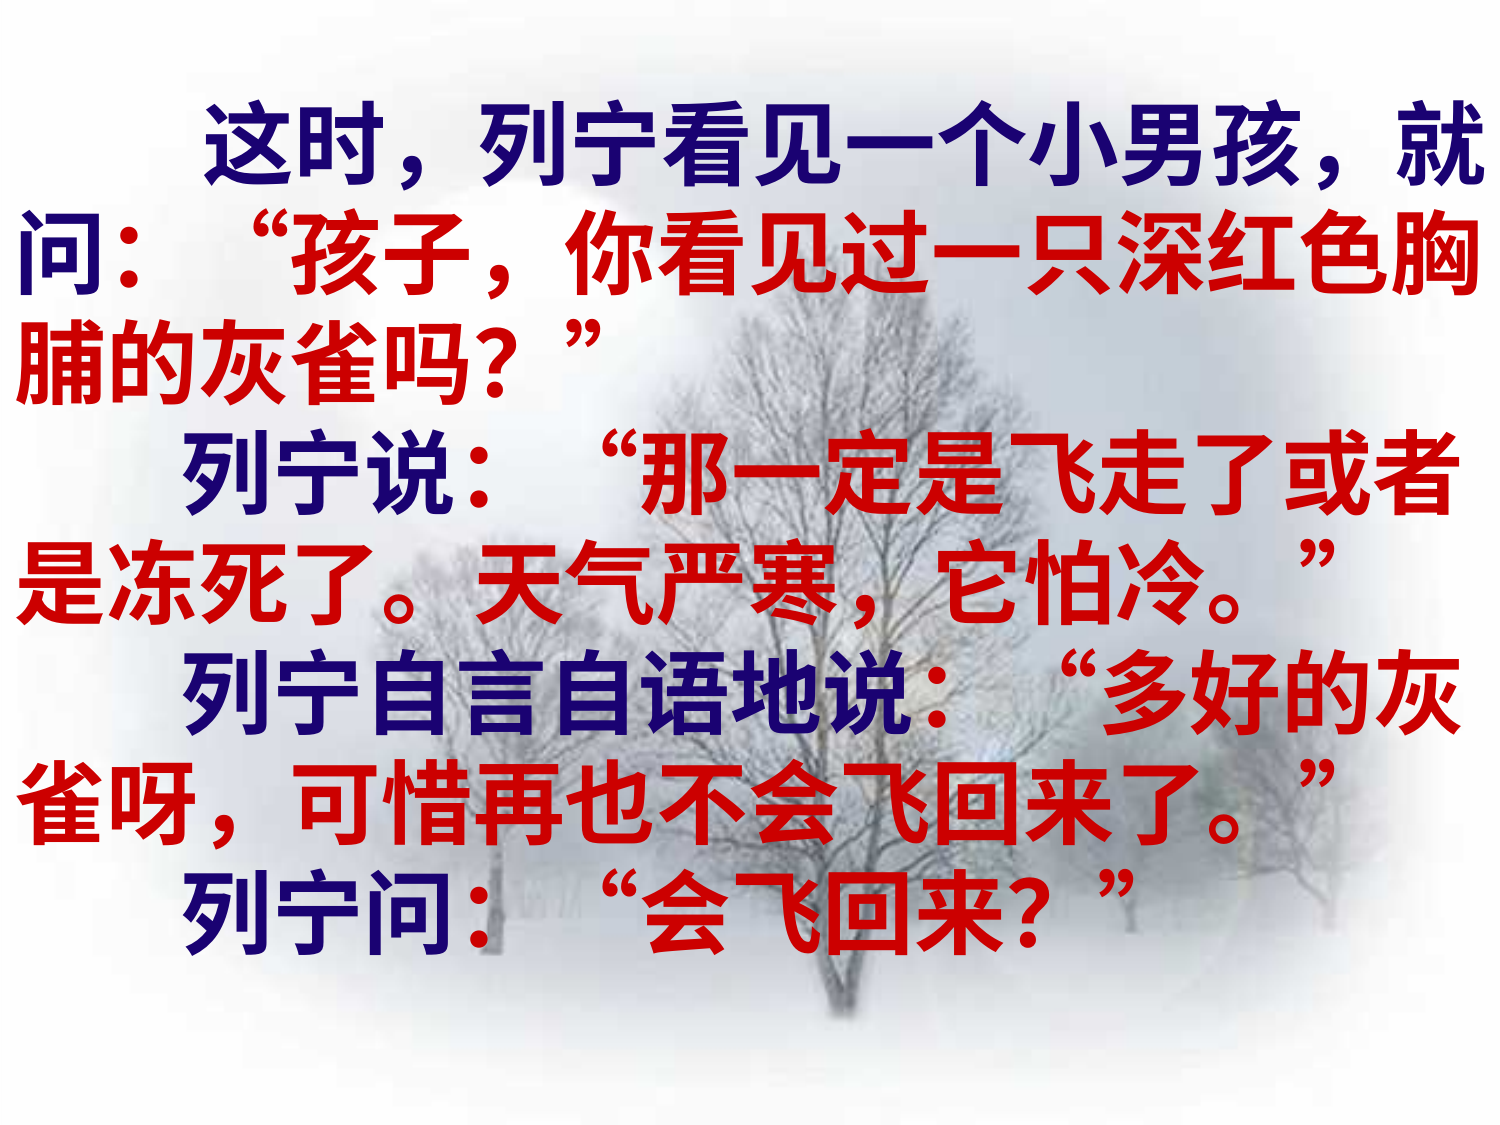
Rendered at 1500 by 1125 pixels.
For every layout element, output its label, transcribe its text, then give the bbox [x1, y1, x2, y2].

title 这时，列宁看见一个小男孩，就问：“孩子，你看见过一只深红色胸脯的灰雀吗？” 列宁说：“那一定是飞走了或者是冻死了。天气严寒，它怕冷。” 列宁自言自语地说：“多好的灰雀呀，可惜再也不会飞回来了。” 列宁问：“会飞回来？” [0, 0, 1500, 1125]
